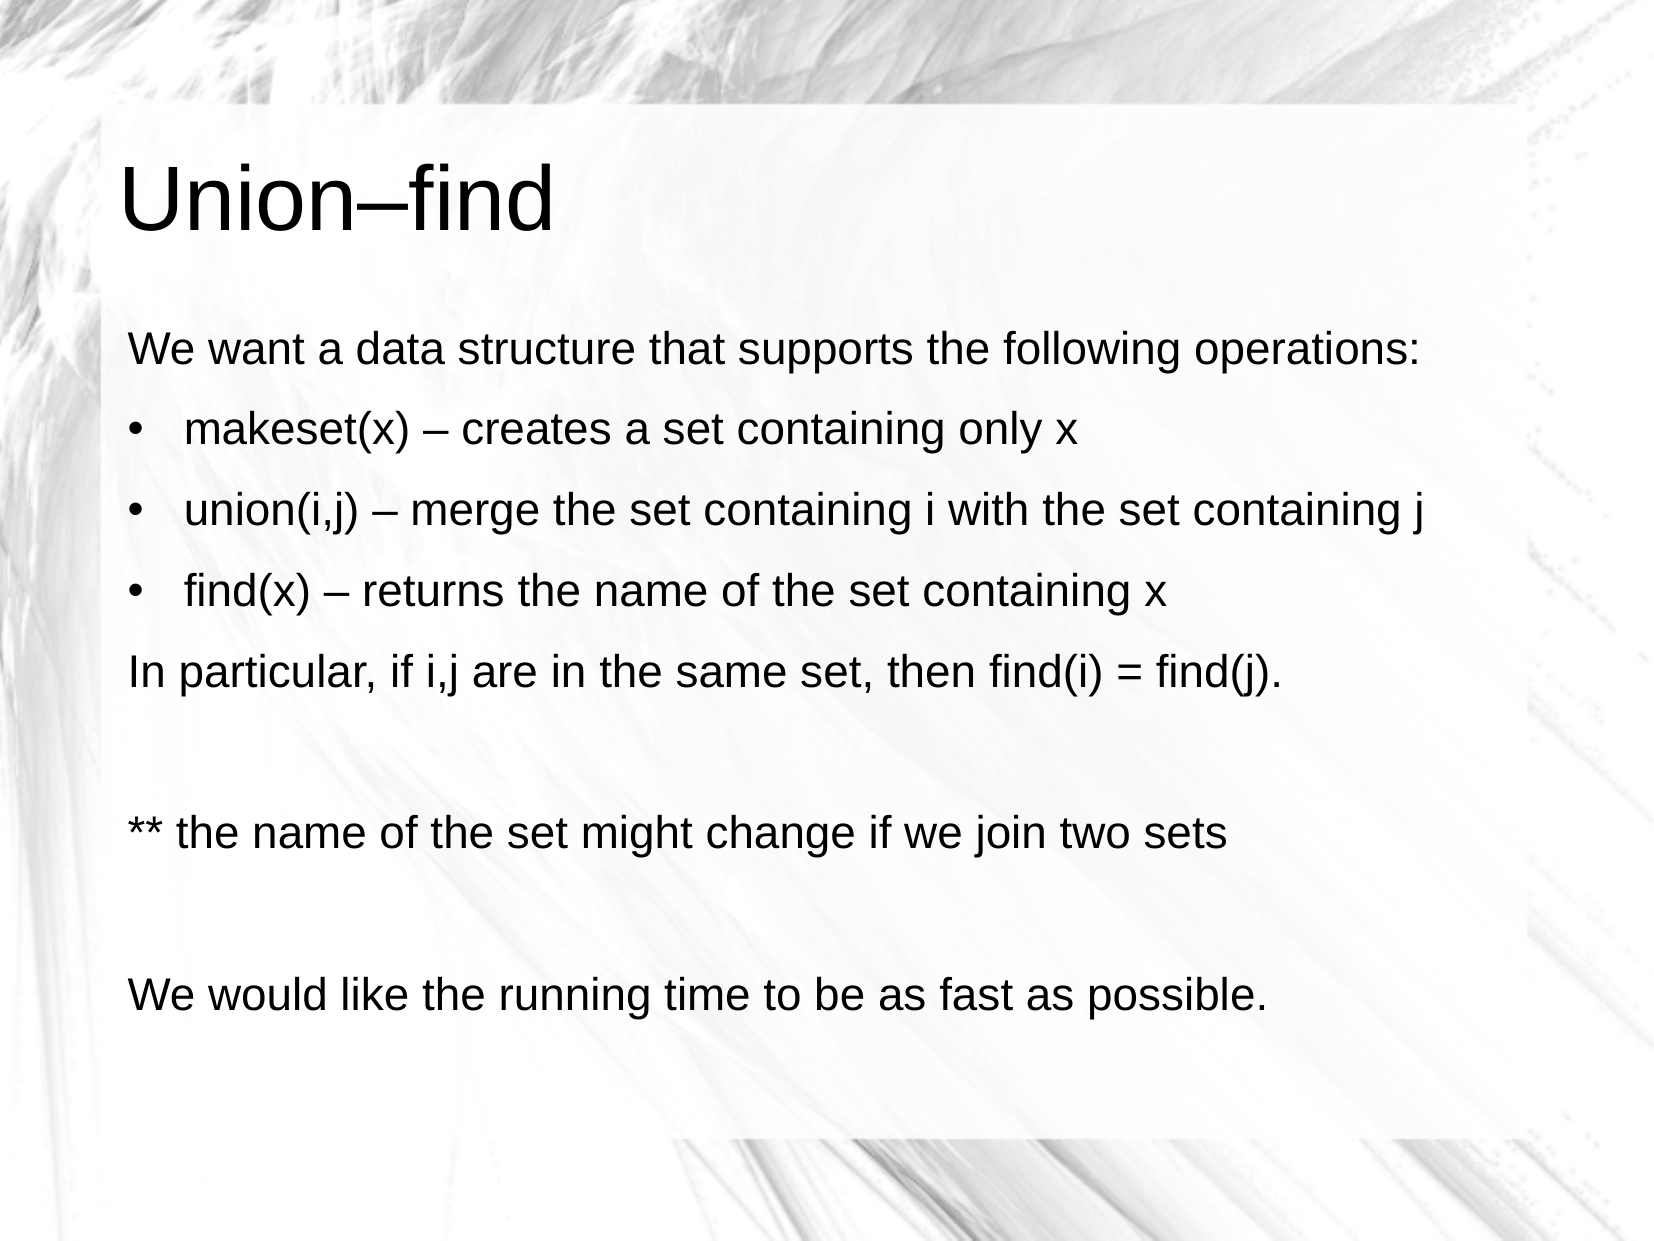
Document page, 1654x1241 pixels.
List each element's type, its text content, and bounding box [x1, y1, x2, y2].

picture [0, 0, 1654, 1241]
title Union–find [118, 93, 1506, 299]
list We want a data structure that supports the following operations: makeset(x) – creates a set containing only x union(i,j) – merge the set containing i with the set containing j find(x) – returns the name of the set containing x In particular, if i,j are in the same set, then find(i) = find(j). ** the name of the set might change if we join two sets We would like the running time to be as fast as possible. [118, 319, 1571, 1109]
